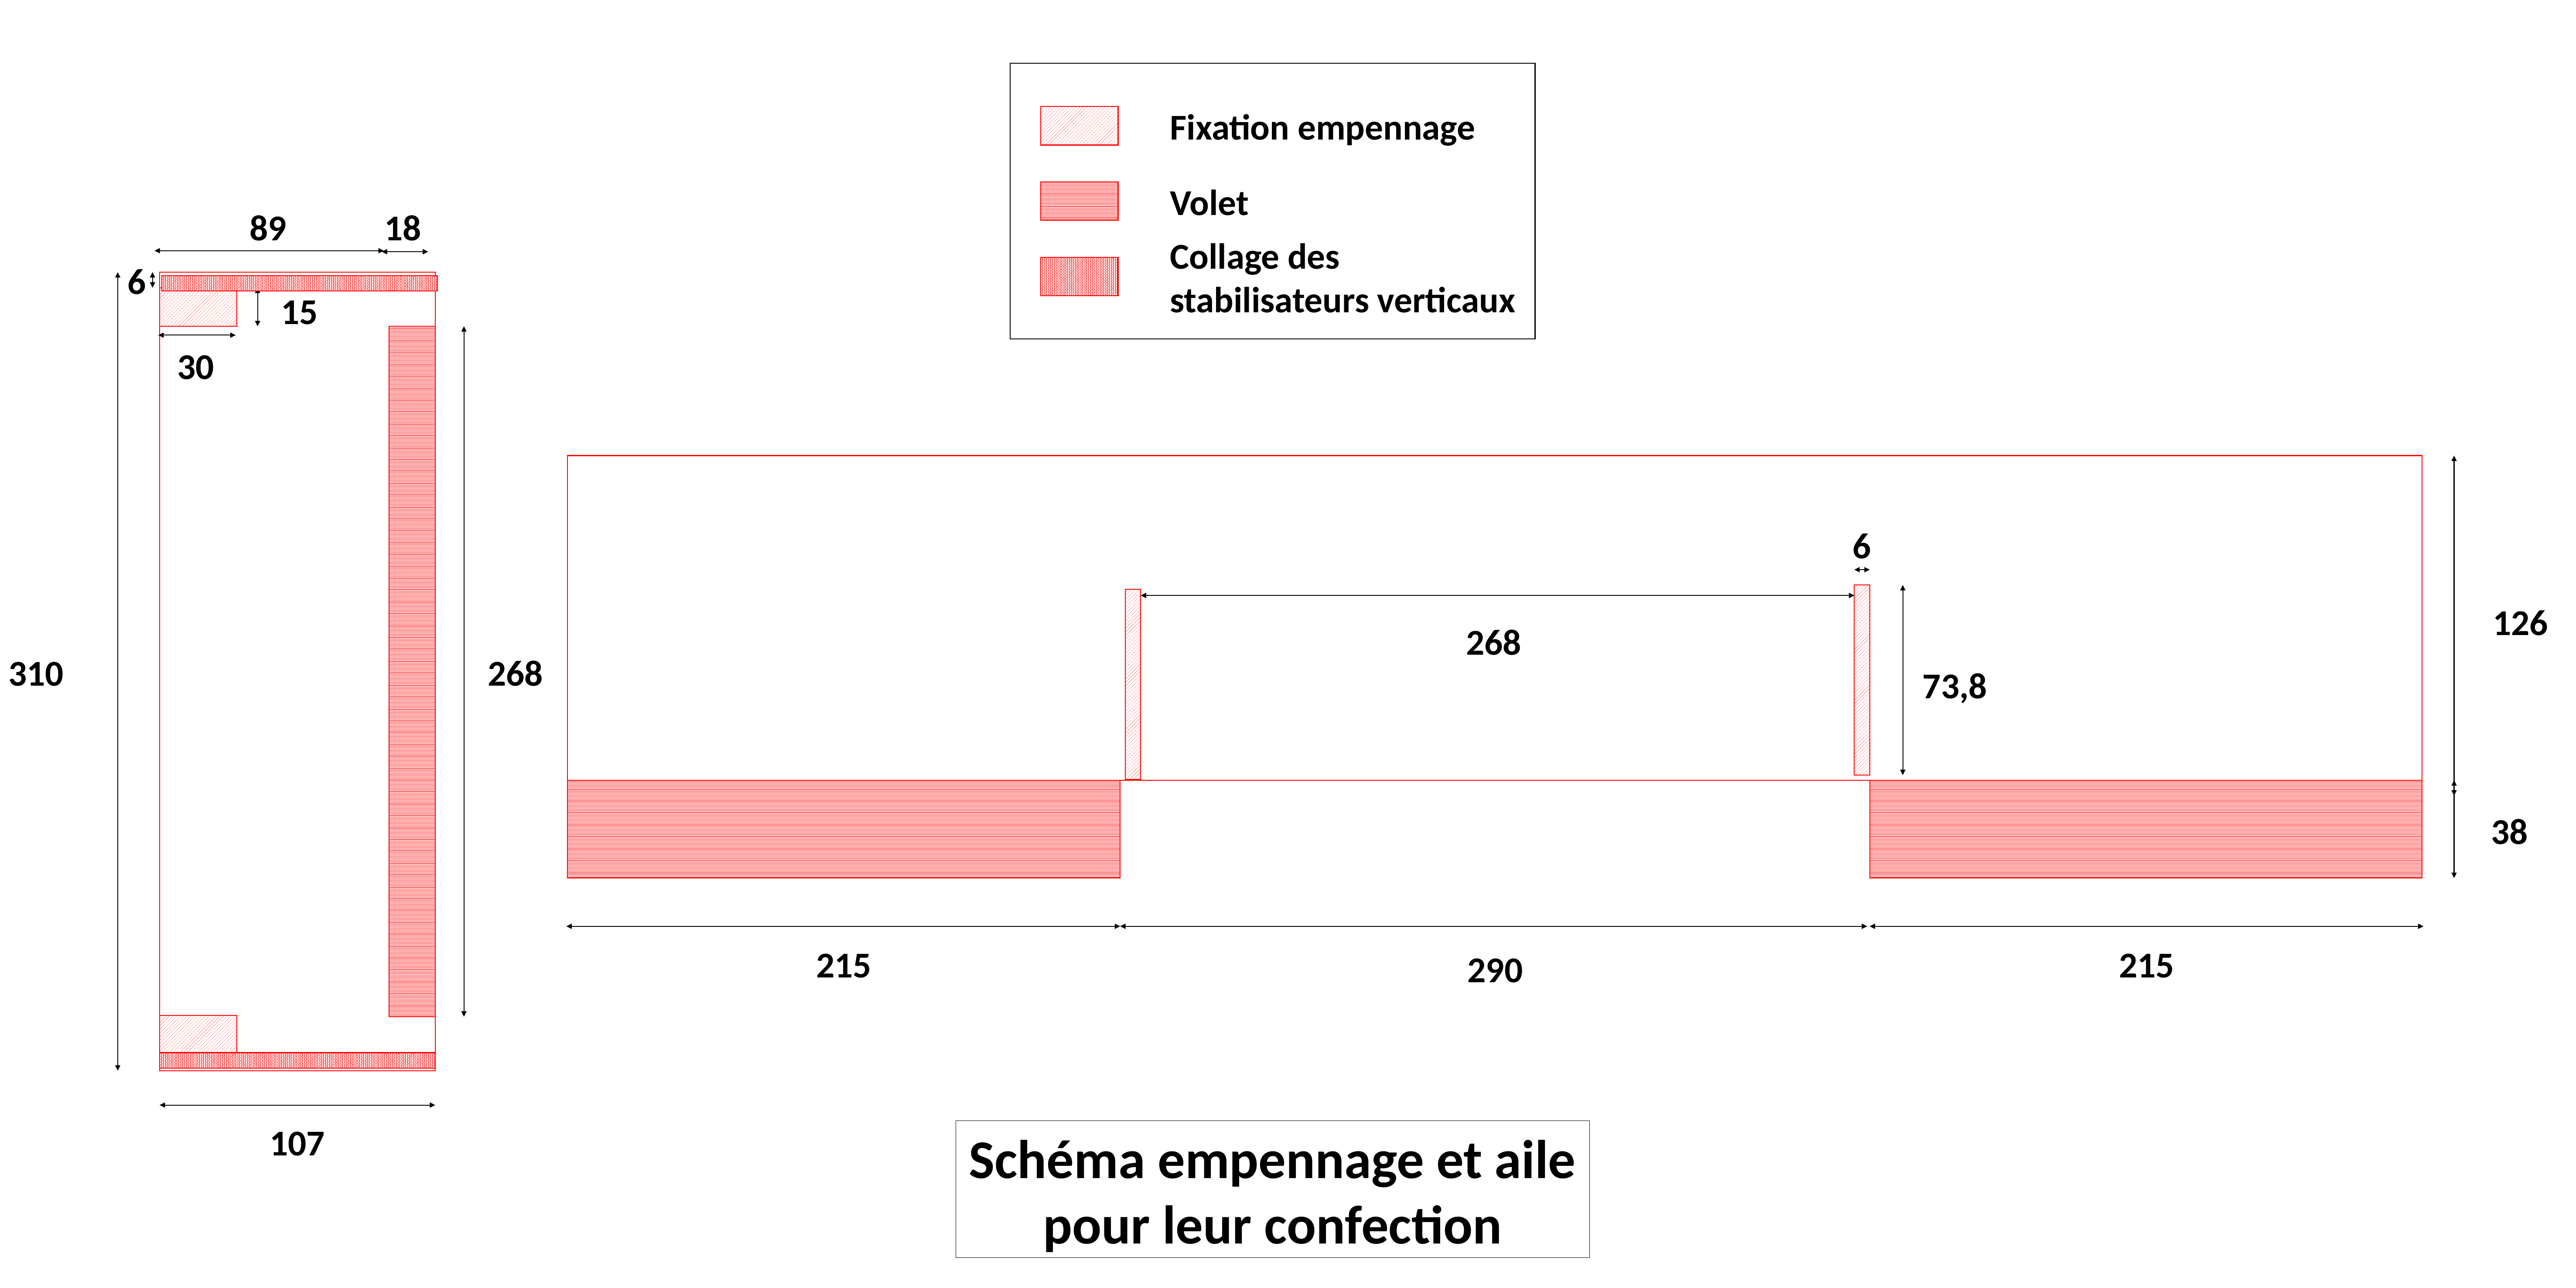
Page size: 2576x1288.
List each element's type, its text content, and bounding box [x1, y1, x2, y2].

text_box [159, 1015, 237, 1052]
text_box [1869, 780, 2422, 878]
text_box [567, 455, 2422, 781]
text_box 6 [1822, 519, 1902, 569]
text_box 268 [1454, 615, 1534, 666]
text_box [159, 291, 436, 1052]
text_box Schéma empennage et aile pour leur confection [956, 1121, 1590, 1258]
text_box 73,8 [1915, 659, 1995, 709]
text_box [389, 326, 436, 1017]
text_box 215 [804, 938, 884, 988]
text_box 15 [260, 291, 339, 335]
text_box [159, 1052, 436, 1069]
text_box [159, 1069, 436, 1071]
text_box 310 [0, 646, 76, 697]
text_box [177, 272, 436, 275]
text_box 38 [2469, 805, 2549, 855]
text_box [161, 275, 438, 291]
text_box 107 [257, 1116, 338, 1166]
text_box 215 [2107, 938, 2187, 988]
text_box 18 [363, 201, 443, 251]
text_box 89 [228, 201, 308, 250]
text_box 268 [475, 646, 556, 697]
text_box [567, 780, 1121, 878]
text_box [1854, 584, 1870, 776]
text_box 6 [97, 254, 177, 305]
text_box [1010, 63, 1536, 339]
text_box 290 [1455, 943, 1535, 993]
text_box [1125, 589, 1141, 780]
text_box [159, 291, 237, 327]
text_box 30 [156, 339, 236, 390]
text_box 126 [2486, 595, 2555, 646]
